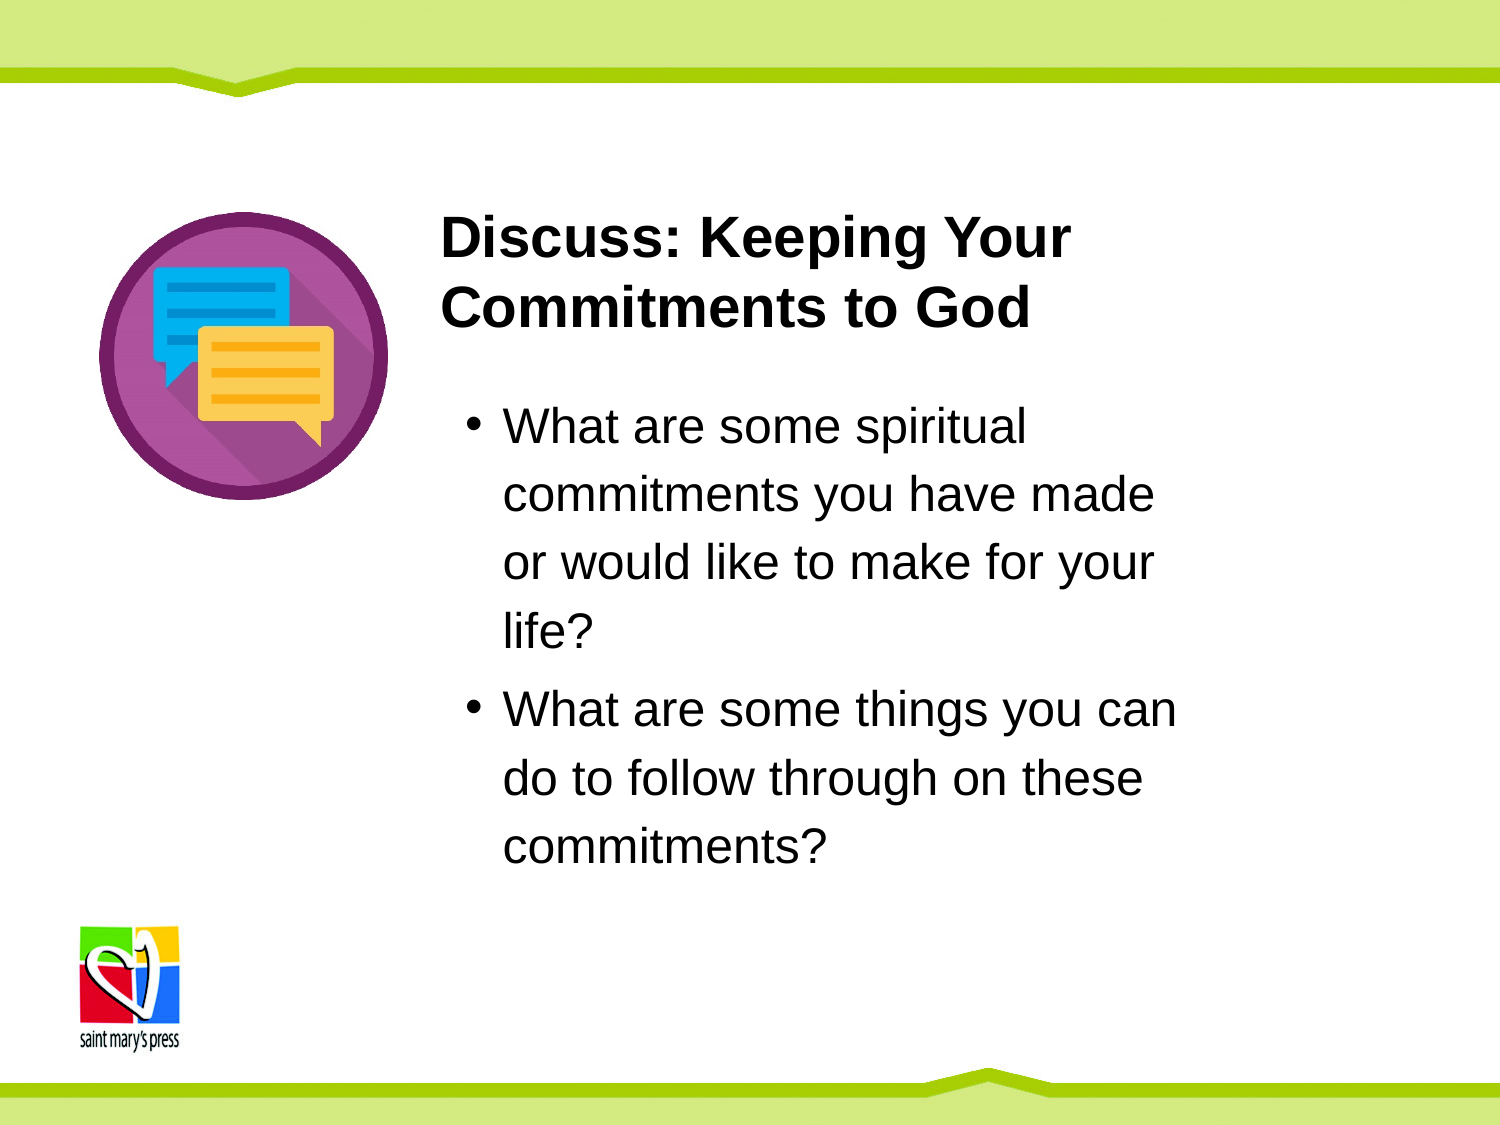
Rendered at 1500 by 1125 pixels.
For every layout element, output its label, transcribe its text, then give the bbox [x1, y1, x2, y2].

text_box What are some spiritual commitments you have made or would like to make for your life? What are some things you can do to follow through on these commitments? [450, 377, 1250, 938]
picture [0, 0, 1500, 1125]
text_box Discuss: Keeping Your Commitments to God [424, 174, 1488, 363]
